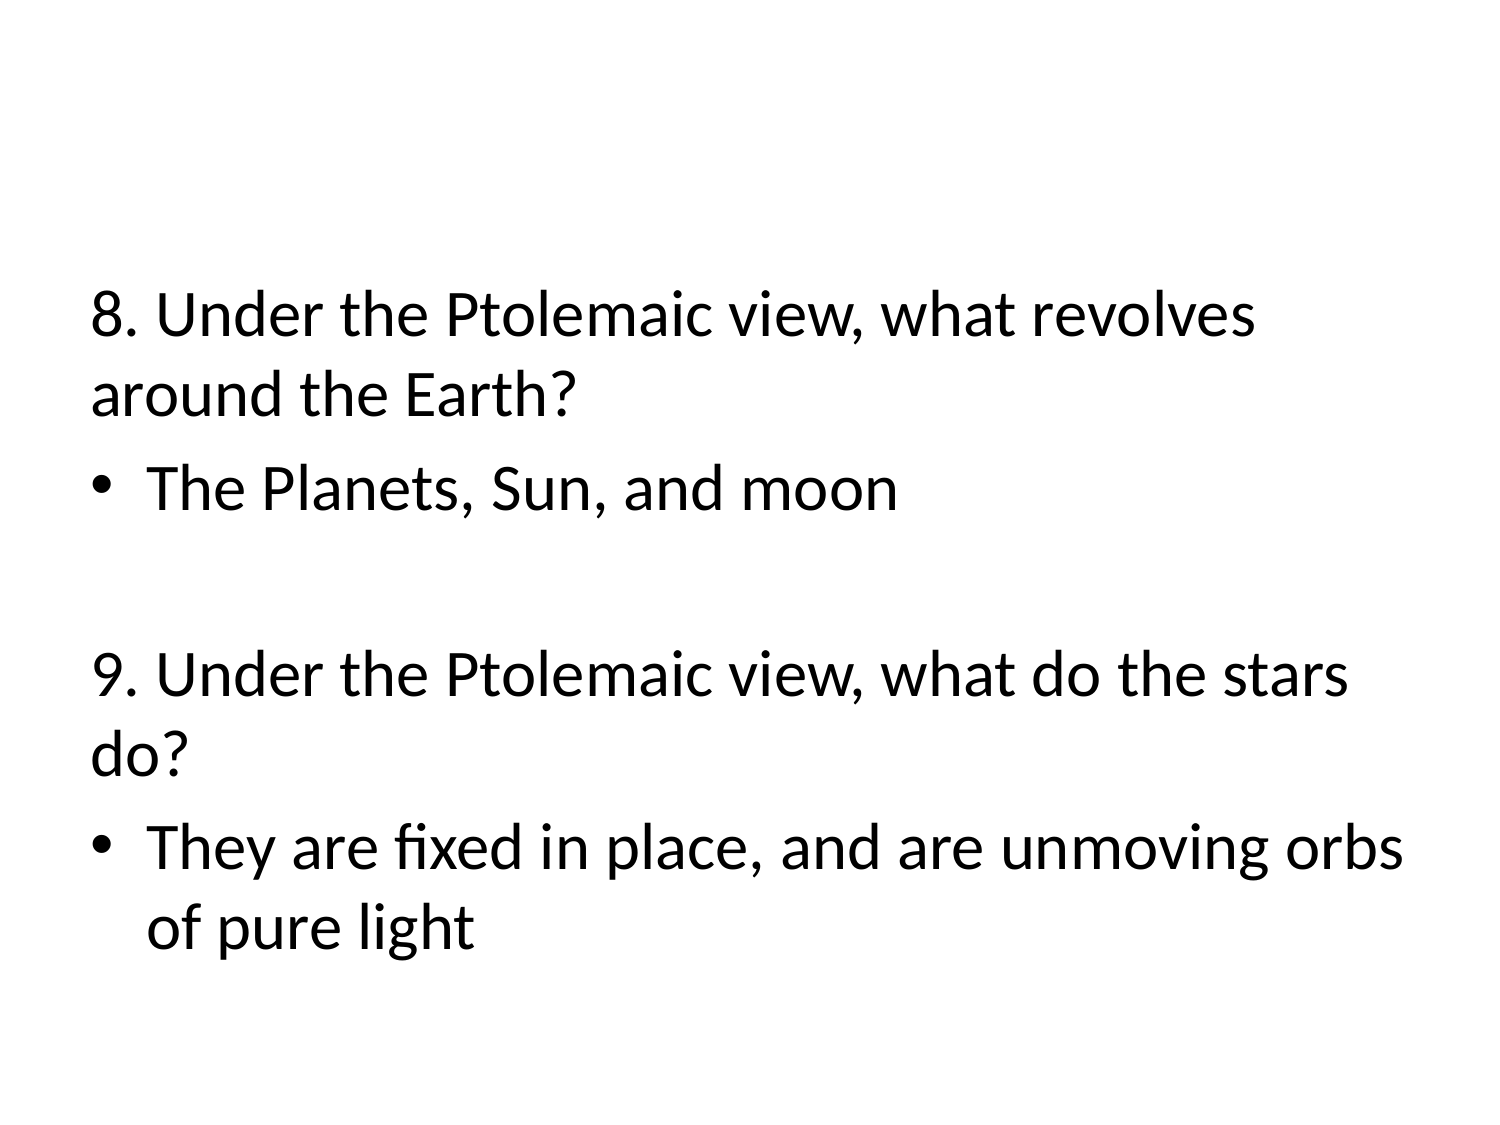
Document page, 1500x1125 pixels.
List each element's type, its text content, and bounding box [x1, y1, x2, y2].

list 8. Under the Ptolemaic view, what revolves around the Earth? The Planets, Sun, and moon 9. Under the Ptolemaic view, what do the stars do? They are fixed in place, and are unmoving orbs of pure light [75, 262, 1425, 1005]
